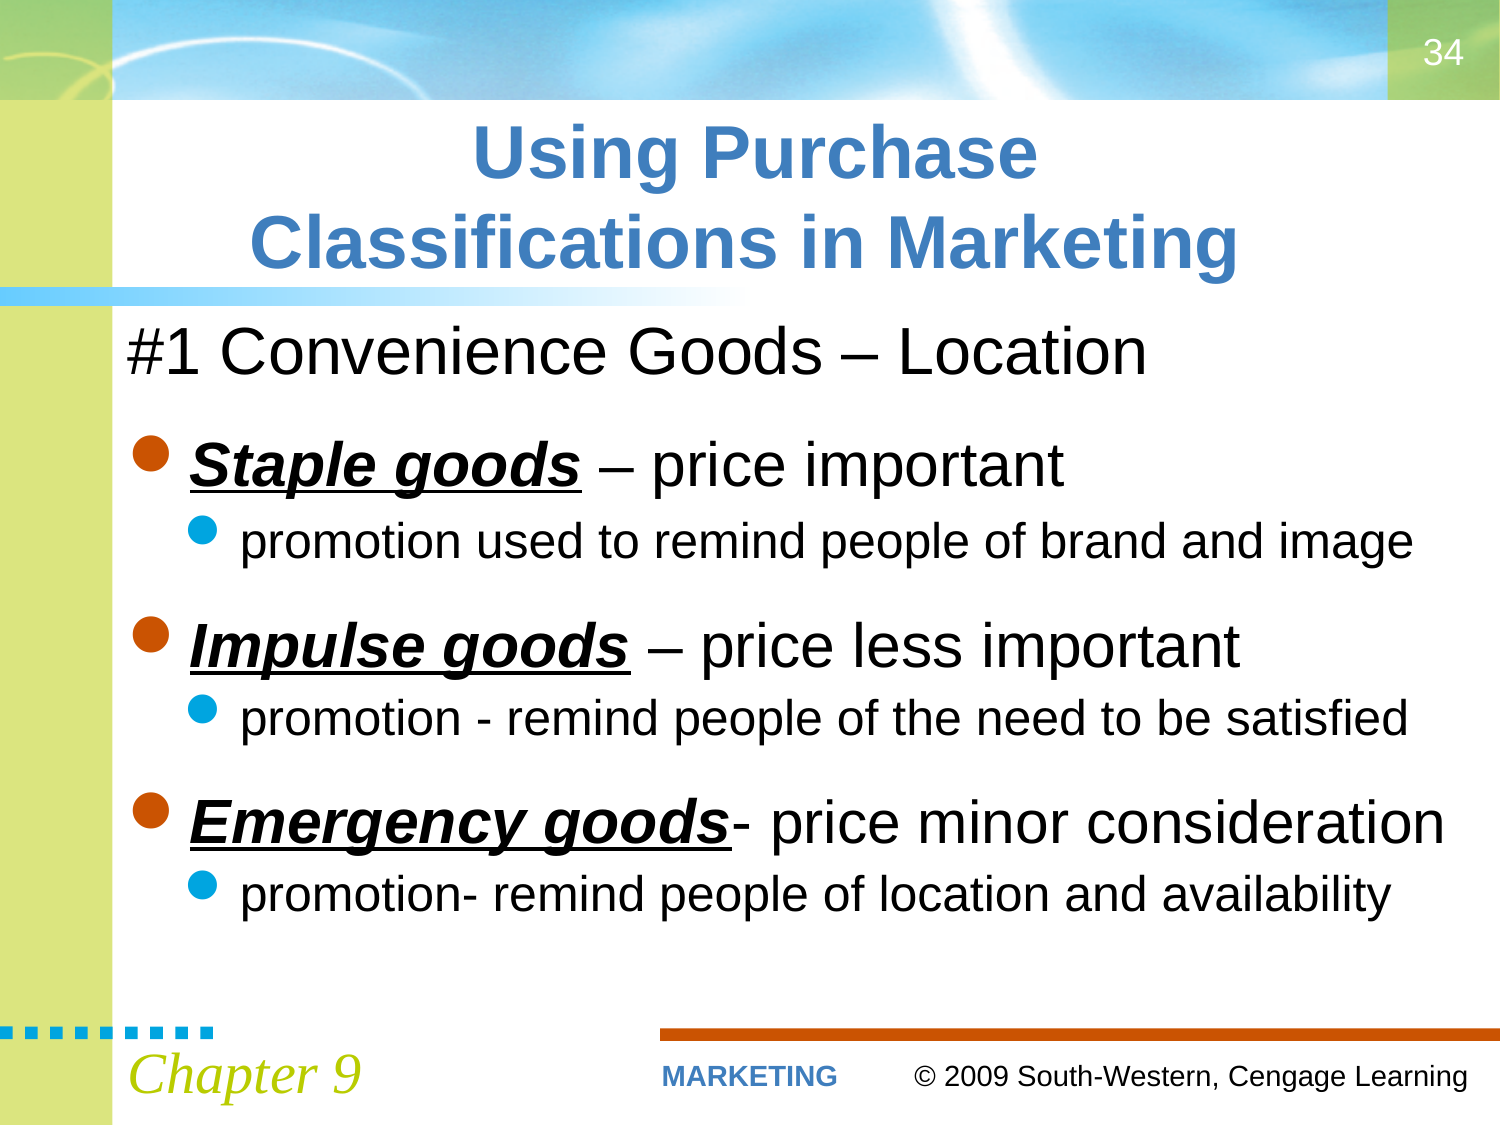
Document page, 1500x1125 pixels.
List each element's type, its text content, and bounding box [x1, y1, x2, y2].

slide_number 34 [1387, 0, 1500, 101]
list #1 Convenience Goods – Location Staple goods – price important promotion used to remind people of brand and image Impulse goods – price less important promotion - remind people of the need to be satisfied Emergency goods- price minor consideration promotion- remind people of location and availability [112, 299, 1463, 1038]
footer Chapter 9 [112, 1038, 638, 1113]
title Using Purchase Classifications in Marketing [74, 99, 1438, 288]
